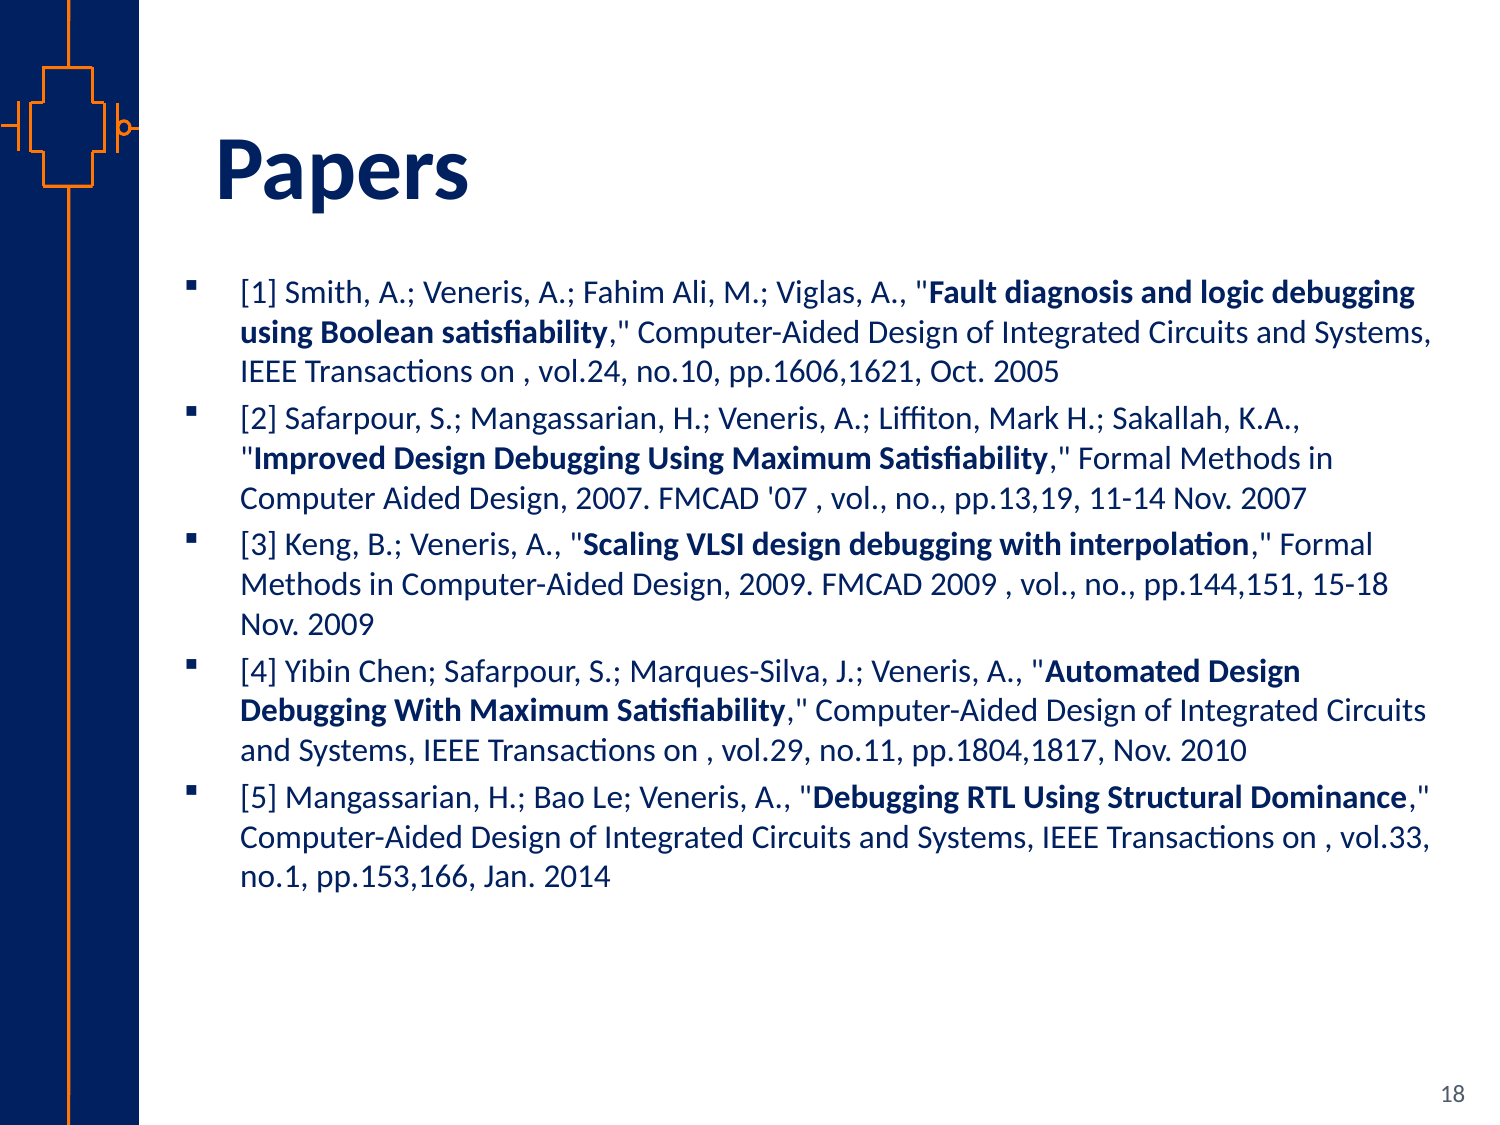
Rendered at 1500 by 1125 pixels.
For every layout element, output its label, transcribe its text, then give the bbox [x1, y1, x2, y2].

slide_number 18 [1425, 1062, 1488, 1123]
title Papers [200, 37, 1388, 225]
list [1] Smith, A.; Veneris, A.; Fahim Ali, M.; Viglas, A., "Fault diagnosis and logic debugging using Boolean satisfiability," Computer-Aided Design of Integrated Circuits and Systems, IEEE Transactions on , vol.24, no.10, pp.1606,1621, Oct. 2005 [2] Safarpour, S.; Mangassarian, H.; Veneris, A.; Liffiton, Mark H.; Sakallah, K.A., "Improved Design Debugging Using Maximum Satisfiability," Formal Methods in Computer Aided Design, 2007. FMCAD '07 , vol., no., pp.13,19, 11-14 Nov. 2007 [3] Keng, B.; Veneris, A., "Scaling VLSI design debugging with interpolation," Formal Methods in Computer-Aided Design, 2009. FMCAD 2009 , vol., no., pp.144,151, 15-18 Nov. 2009 [4] Yibin Chen; Safarpour, S.; Marques-Silva, J.; Veneris, A., "Automated Design Debugging With Maximum Satisfiability," Computer-Aided Design of Integrated Circuits and Systems, IEEE Transactions on , vol.29, no.11, pp.1804,1817, Nov. 2010 [5] Mangassarian, H.; Bao Le; Veneris, A., "Debugging RTL Using Structural Dominance," Computer-Aided Design of Integrated Circuits and Systems, IEEE Transactions on , vol.33, no.1, pp.153,166, Jan. 2014 [168, 262, 1449, 1054]
